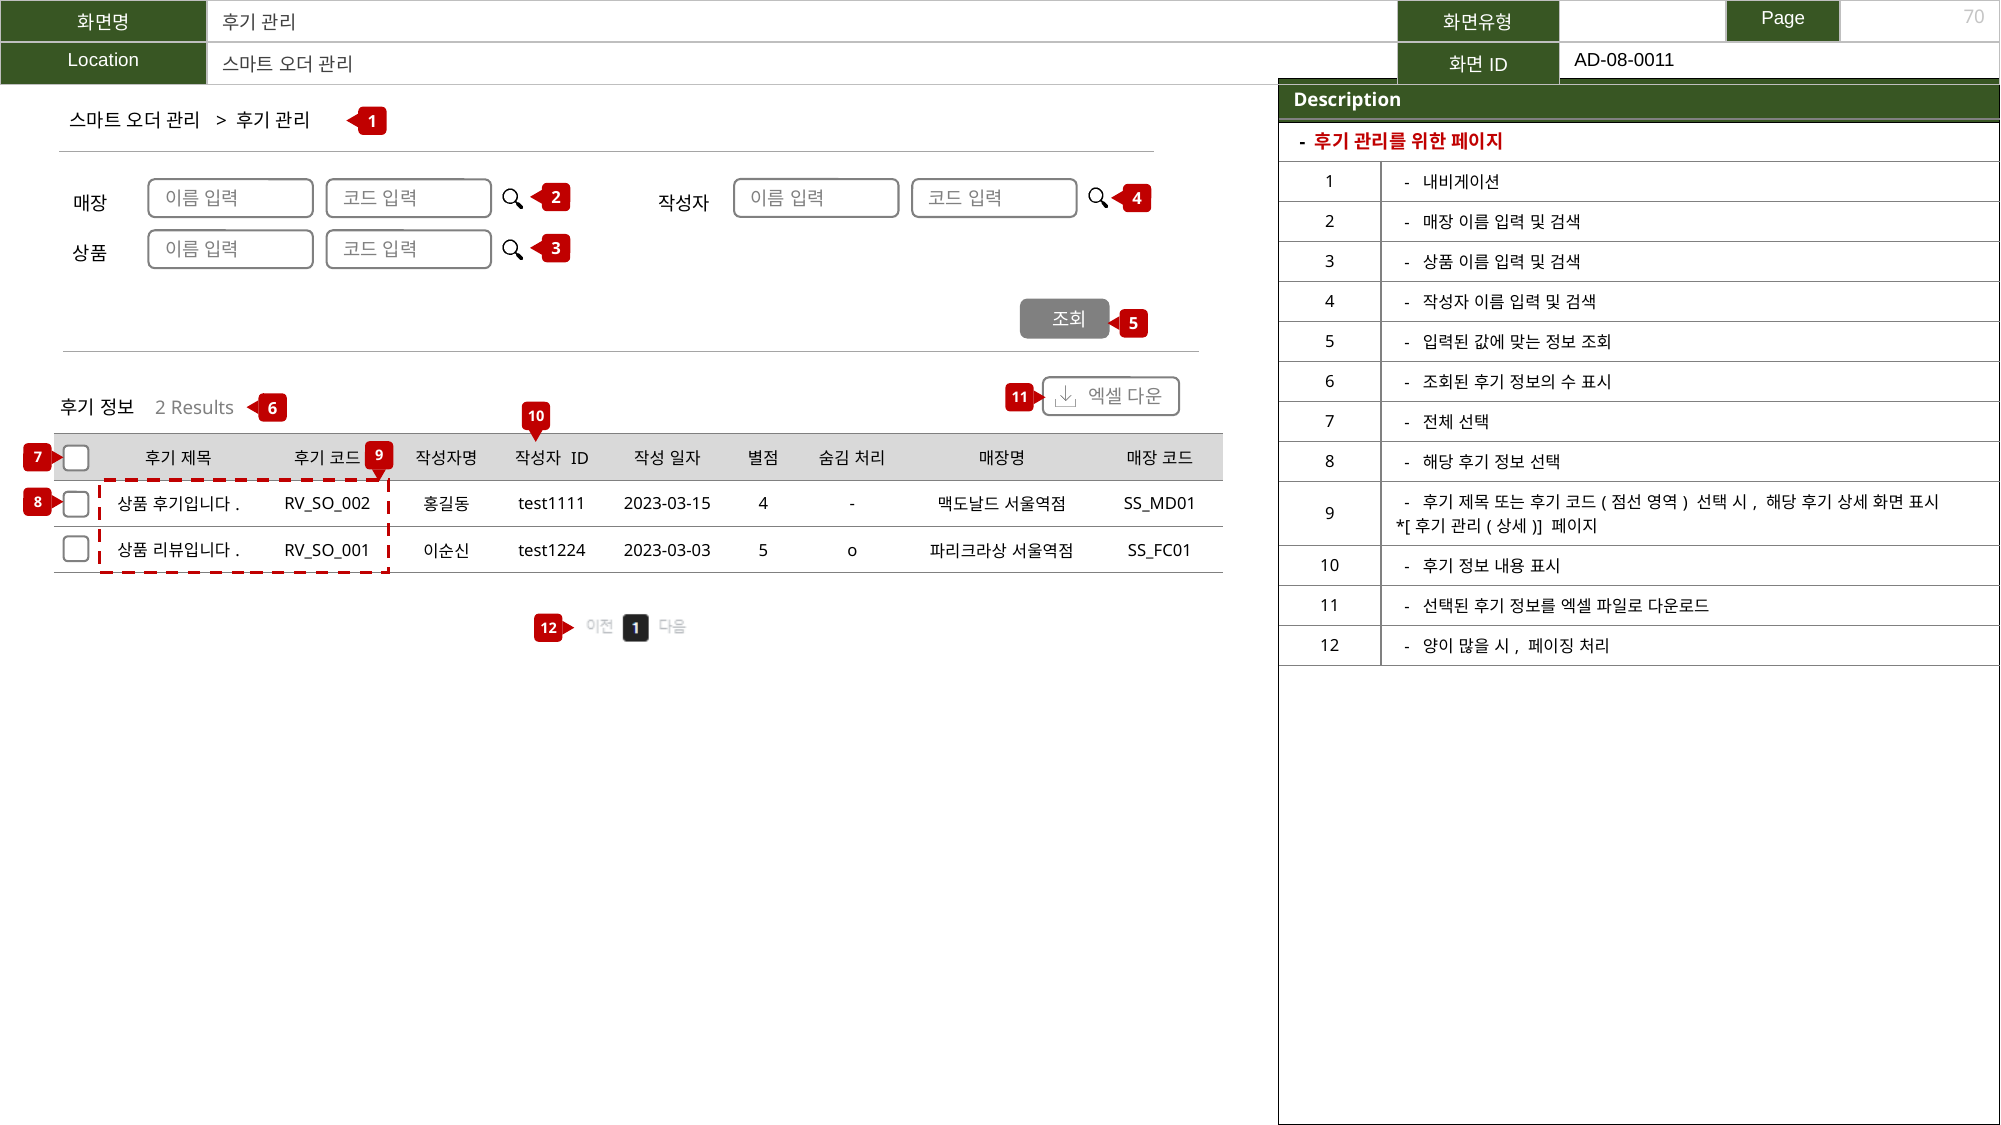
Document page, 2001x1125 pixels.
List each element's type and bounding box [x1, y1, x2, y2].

table_cell [1382, 362, 2000, 401]
table_cell [1279, 546, 1380, 585]
text_box [643, 173, 900, 222]
picture [1085, 185, 1110, 210]
table_cell [1, 43, 206, 84]
table_cell [1382, 202, 2000, 241]
table_cell [1279, 202, 1380, 241]
table_header [1279, 120, 2000, 161]
table_cell [1279, 402, 1380, 441]
table_cell [1382, 402, 2000, 441]
text_box [98, 438, 400, 573]
text_box [58, 173, 314, 222]
text_box [1116, 177, 1146, 219]
text_box [62, 535, 90, 563]
table_cell [1279, 666, 1999, 1124]
table_cell [1279, 626, 1380, 665]
table_header [208, 1, 1397, 41]
table_header [54, 434, 1223, 480]
text_box [325, 178, 493, 219]
table_cell [1560, 48, 1999, 84]
text_box [911, 178, 1078, 219]
text_box [1113, 303, 1142, 344]
table_cell [1382, 442, 2000, 481]
slide_number [1550, 0, 2000, 48]
table_cell [1279, 362, 1380, 401]
text_box [58, 223, 314, 272]
text_box [45, 387, 300, 428]
table_cell [1382, 546, 2000, 585]
table_cell [208, 43, 1397, 84]
picture [1048, 379, 1083, 414]
table_cell [1382, 242, 2000, 281]
table_cell [1382, 322, 2000, 361]
text_box [17, 440, 90, 474]
table_cell [1382, 282, 2000, 321]
table_cell [1279, 586, 1380, 625]
text_box [515, 399, 557, 442]
table_cell [389, 527, 1223, 572]
text_box [528, 611, 575, 644]
text_box [535, 227, 565, 269]
table_cell [1279, 242, 1380, 281]
text_box [325, 229, 493, 270]
table_cell [1382, 162, 2000, 201]
table_cell [1279, 482, 1380, 545]
picture [500, 237, 525, 262]
table_cell [54, 527, 99, 572]
table_cell [54, 481, 99, 526]
picture [500, 185, 525, 211]
table_cell [1279, 322, 1380, 361]
table_header [1398, 1, 1550, 41]
text_box [535, 176, 565, 218]
table_cell [1279, 162, 1380, 201]
table_cell [1279, 442, 1380, 481]
table_cell [1279, 282, 1380, 321]
text_box [999, 376, 1181, 417]
text_box [55, 100, 404, 141]
table_cell [389, 481, 1223, 526]
table_cell [1382, 626, 2000, 665]
picture [573, 602, 699, 650]
table_cell [1382, 482, 2000, 545]
table_header [1279, 85, 1999, 118]
text_box [17, 485, 90, 519]
table_cell [1382, 586, 2000, 625]
table_cell [1398, 43, 1559, 84]
table_header [1, 1, 206, 41]
text_box [1019, 298, 1110, 339]
